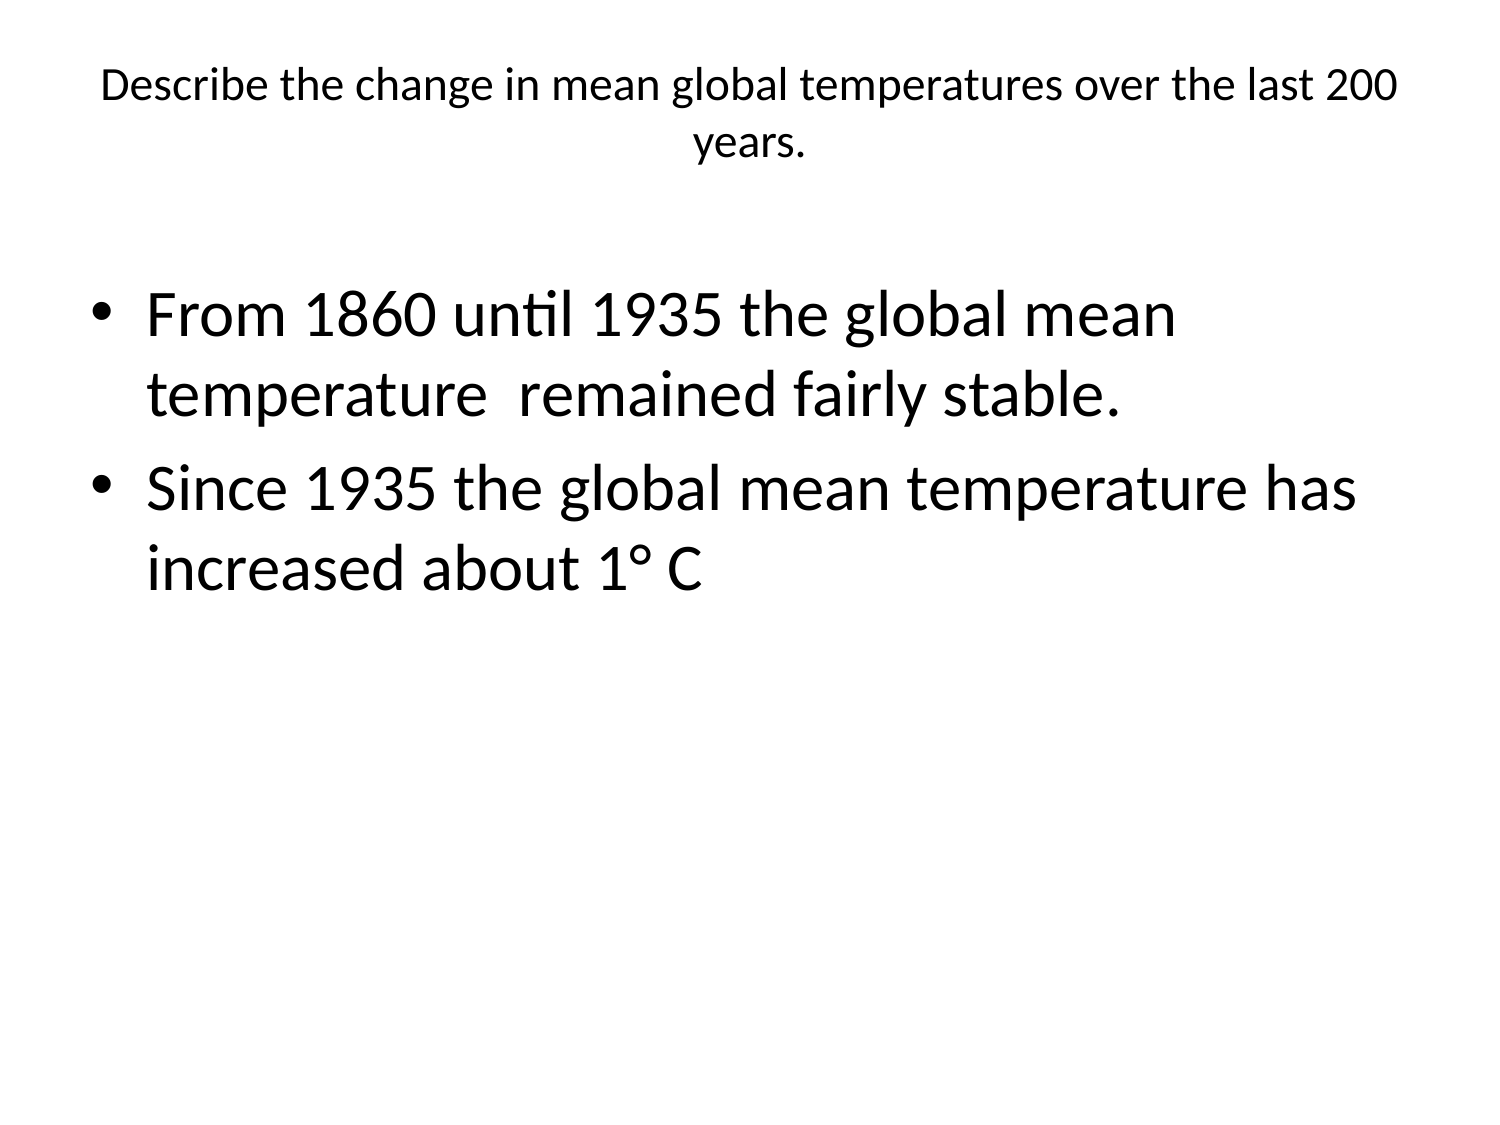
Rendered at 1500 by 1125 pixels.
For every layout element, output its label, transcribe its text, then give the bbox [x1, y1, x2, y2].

list From 1860 until 1935 the global mean temperature remained fairly stable. Since 1935 the global mean temperature has increased about 1° C [75, 262, 1425, 1005]
title Describe the change in mean global temperatures over the last 200 years. [75, 45, 1425, 233]
